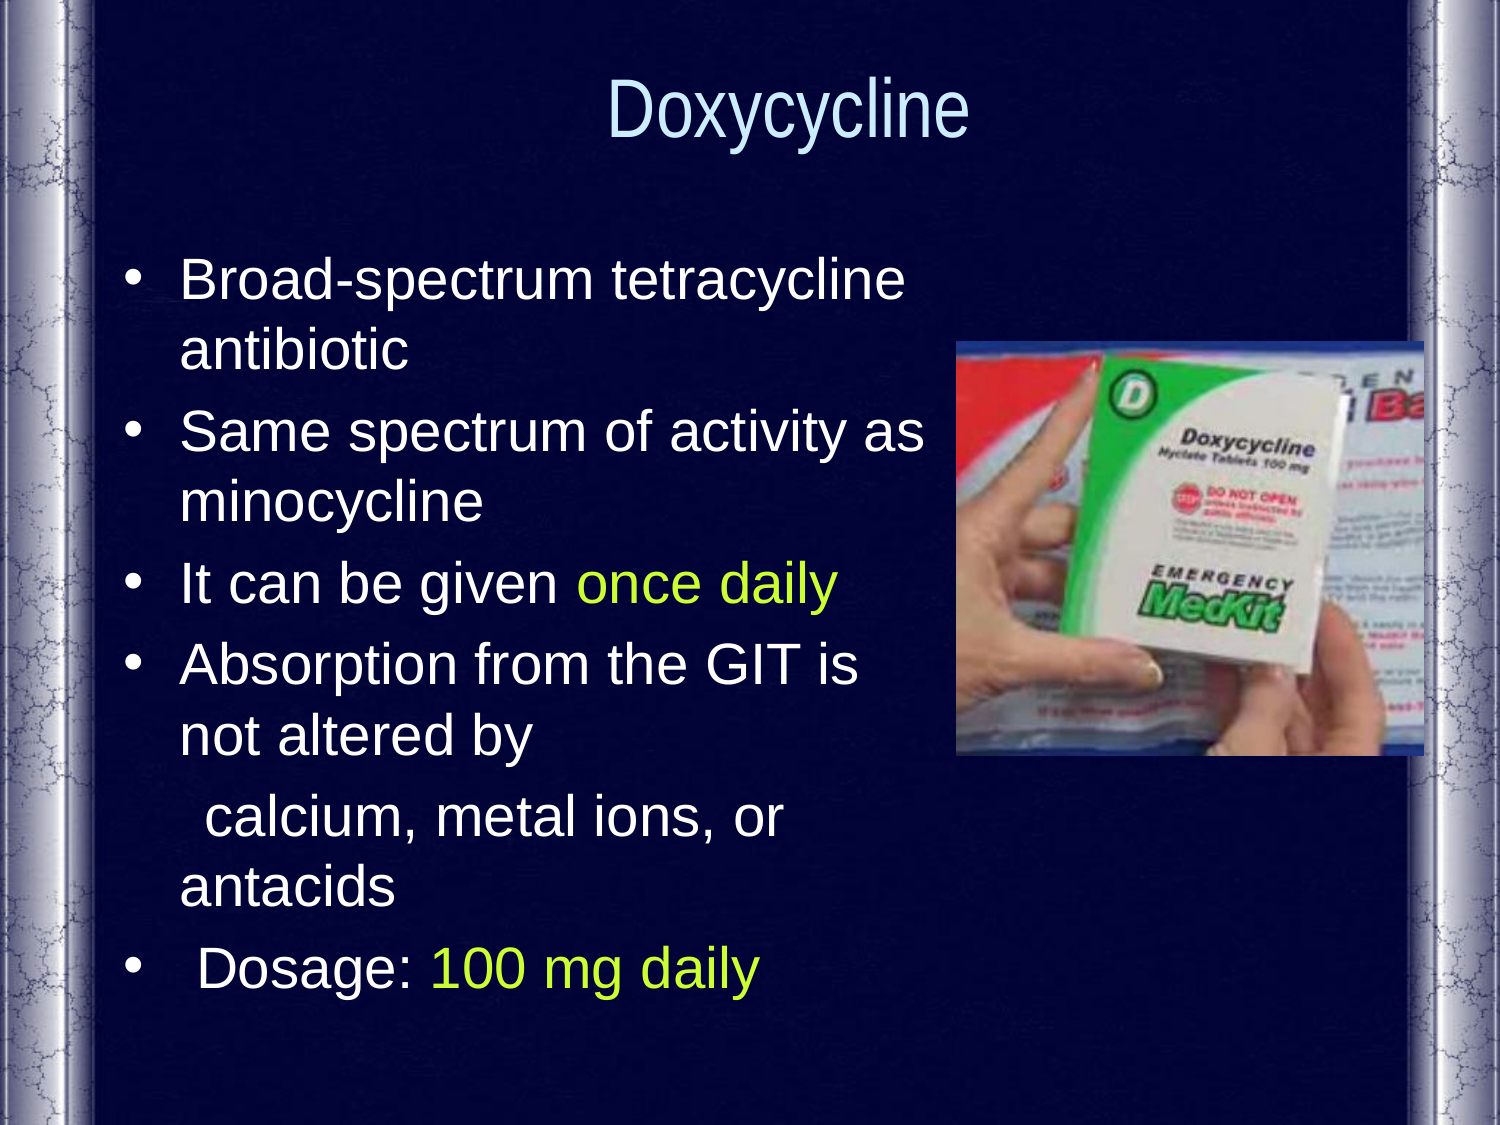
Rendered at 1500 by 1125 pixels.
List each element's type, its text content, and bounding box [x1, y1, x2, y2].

list Broad-spectrum tetracycline antibiotic Same spectrum of activity as minocycline It can be given once daily Absorption from the GIT is not altered by calcium, metal ions, or antacids Dosage: 100 mg daily [108, 233, 957, 817]
picture [0, 0, 1500, 1125]
title Doxycycline [475, 43, 1104, 166]
